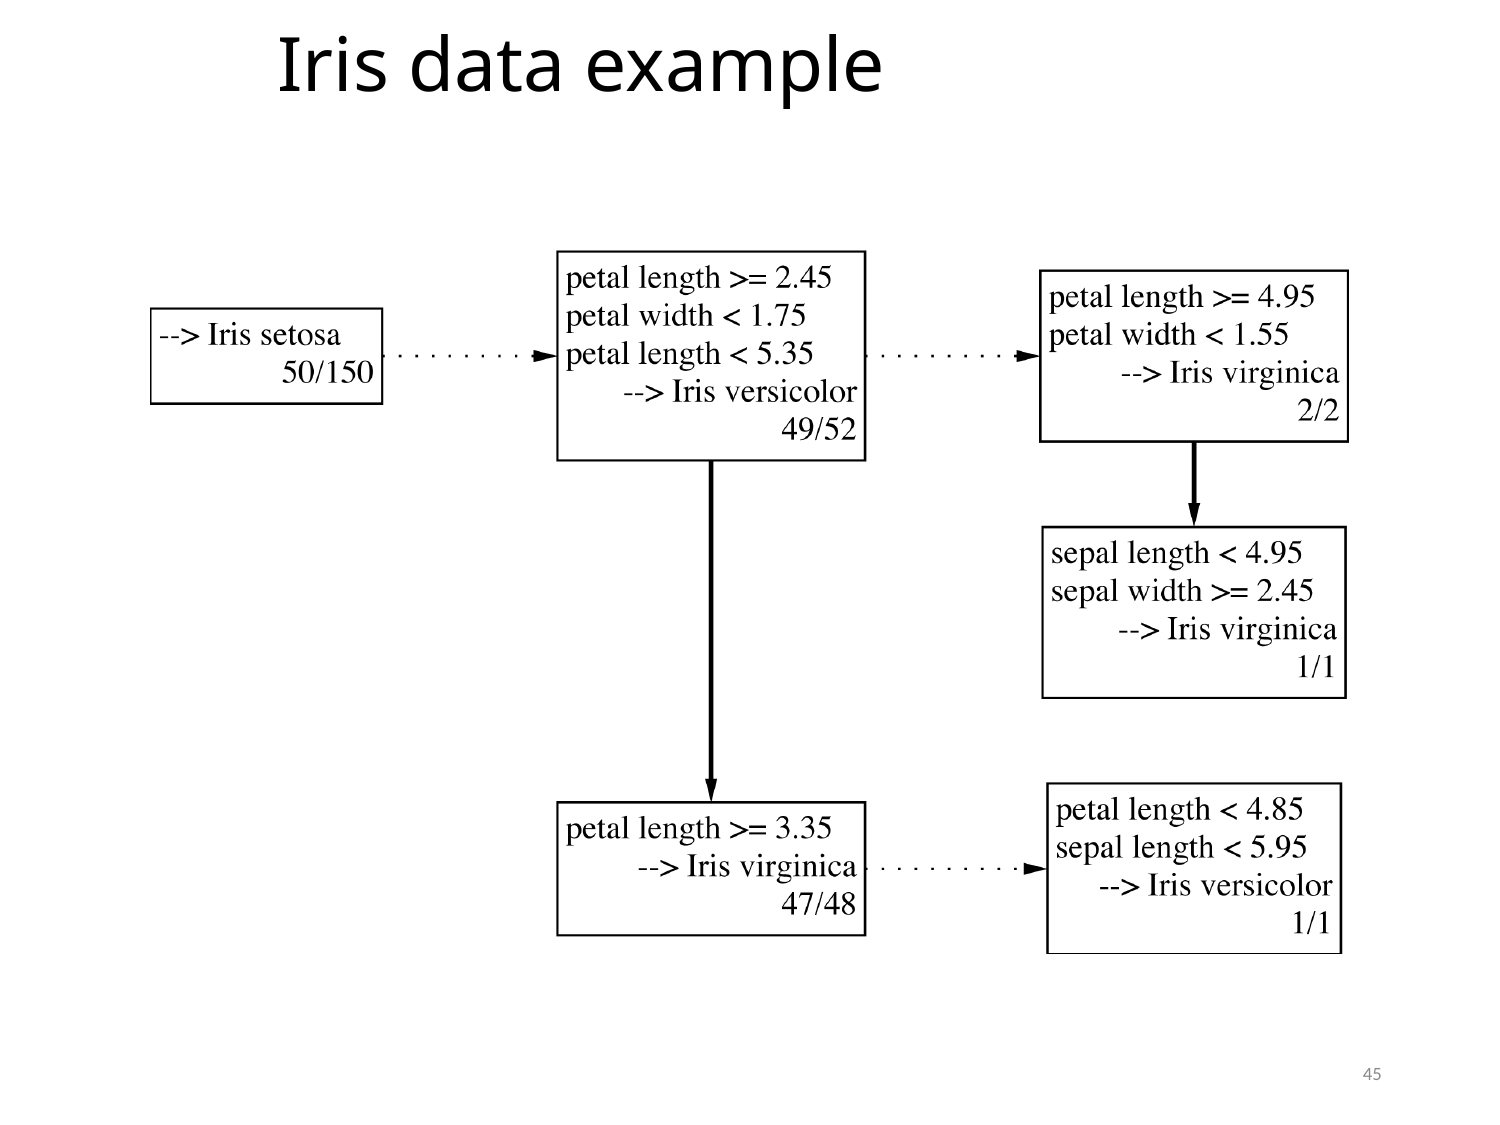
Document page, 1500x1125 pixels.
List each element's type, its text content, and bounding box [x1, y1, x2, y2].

title Iris data example [262, 0, 1500, 148]
slide_number 45 [1059, 1042, 1397, 1103]
picture [149, 249, 1350, 954]
